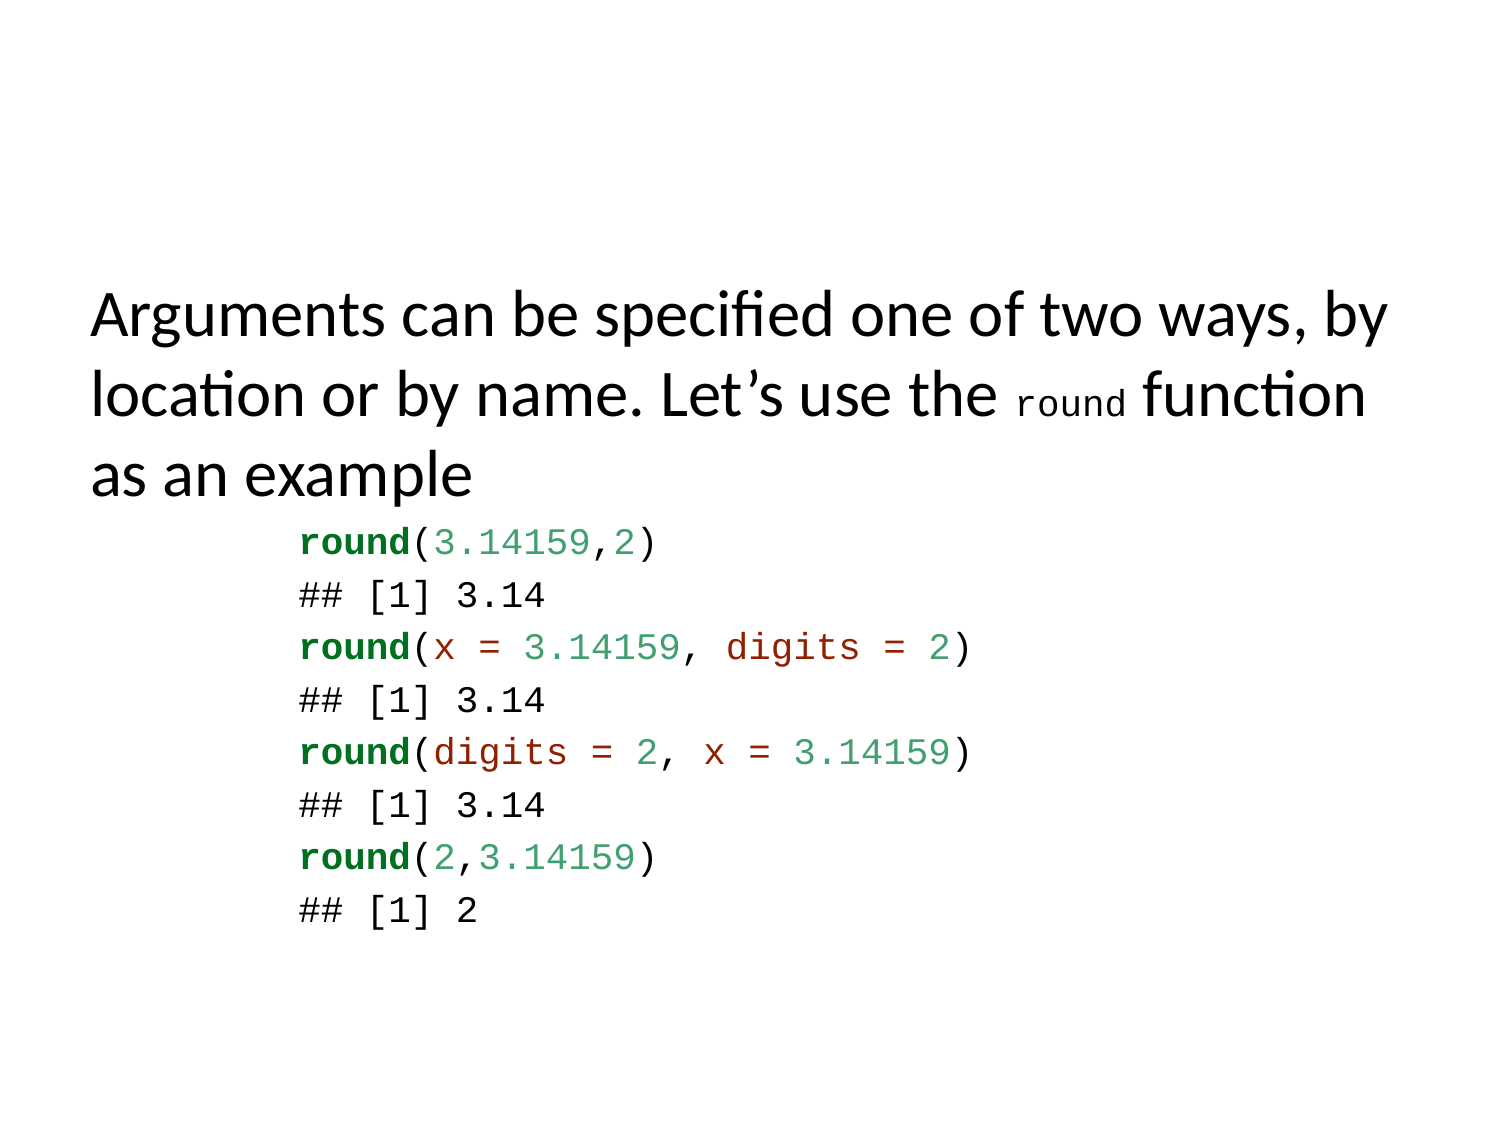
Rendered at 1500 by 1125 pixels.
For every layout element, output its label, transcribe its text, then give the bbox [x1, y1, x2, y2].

list Arguments can be specified one of two ways, by location or by name. Let’s use the round function as an example round(3.14159,2) ## [1] 3.14 round(x = 3.14159, digits = 2) ## [1] 3.14 round(digits = 2, x = 3.14159) ## [1] 3.14 round(2,3.14159) ## [1] 2 [75, 262, 1425, 1005]
